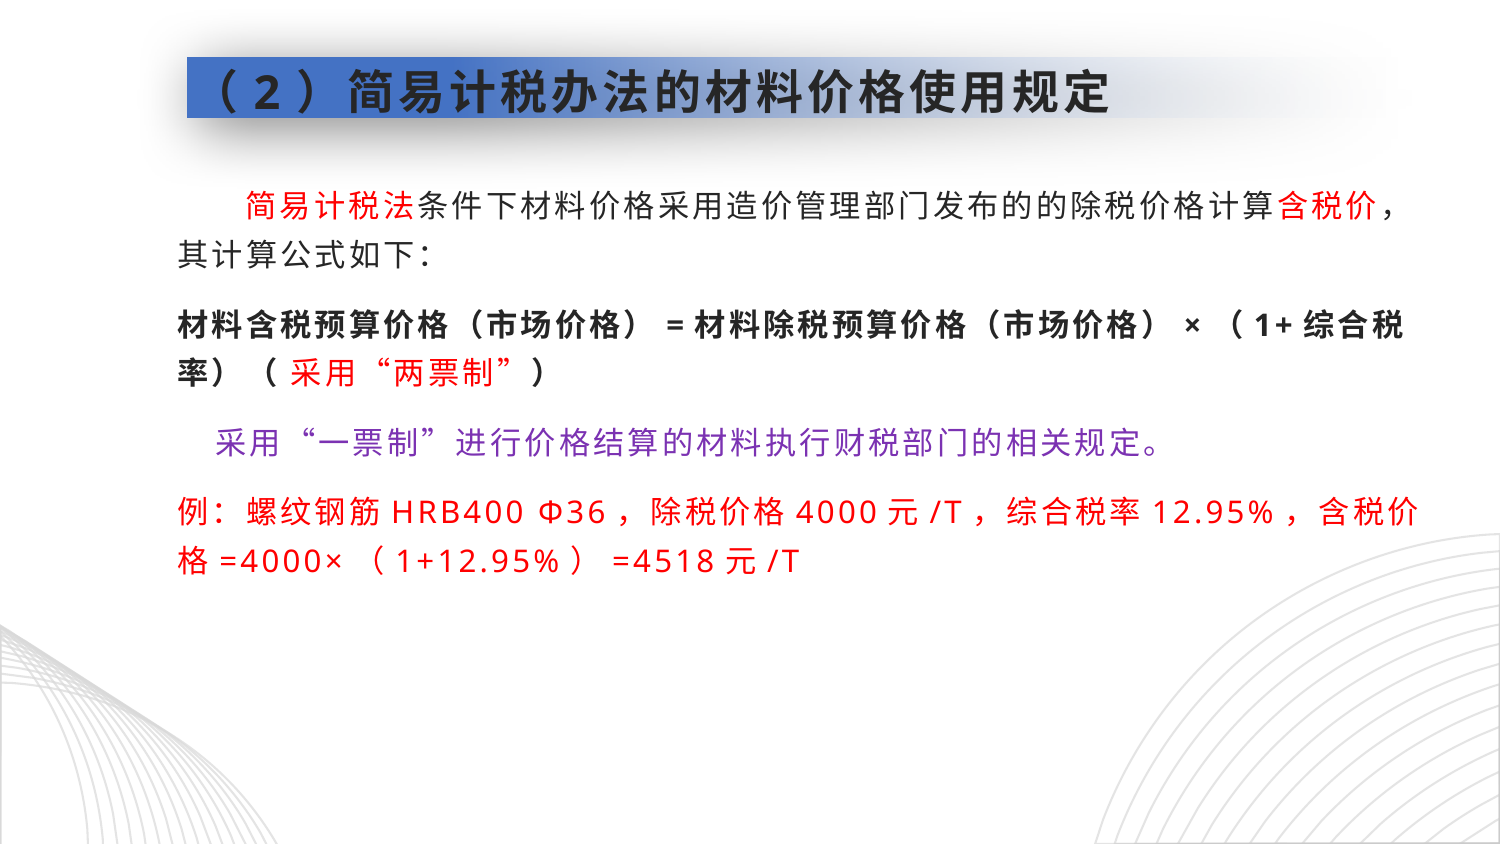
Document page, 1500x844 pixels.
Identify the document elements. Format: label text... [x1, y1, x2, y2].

title （2）简易计税办法的材料价格使用规定 [174, 71, 1251, 117]
list 简易计税法条件下材料价格采用造价管理部门发布的的除税价格计算含税价，其计算公式如下： 材料含税预算价格（市场价格）=材料除税预算价格（市场价格）×（1+综合税率）（ 采用“两票制”） 采用“一票制”进行价格结算的材料执行财税部门的相关规定。 例：螺纹钢筋HRB400 Φ36，除税价格4000元/T，综合税率12.95%，含税价格=4000×（1+12.95%）=4518元/T [160, 117, 1443, 653]
text_box [186, 57, 1389, 117]
